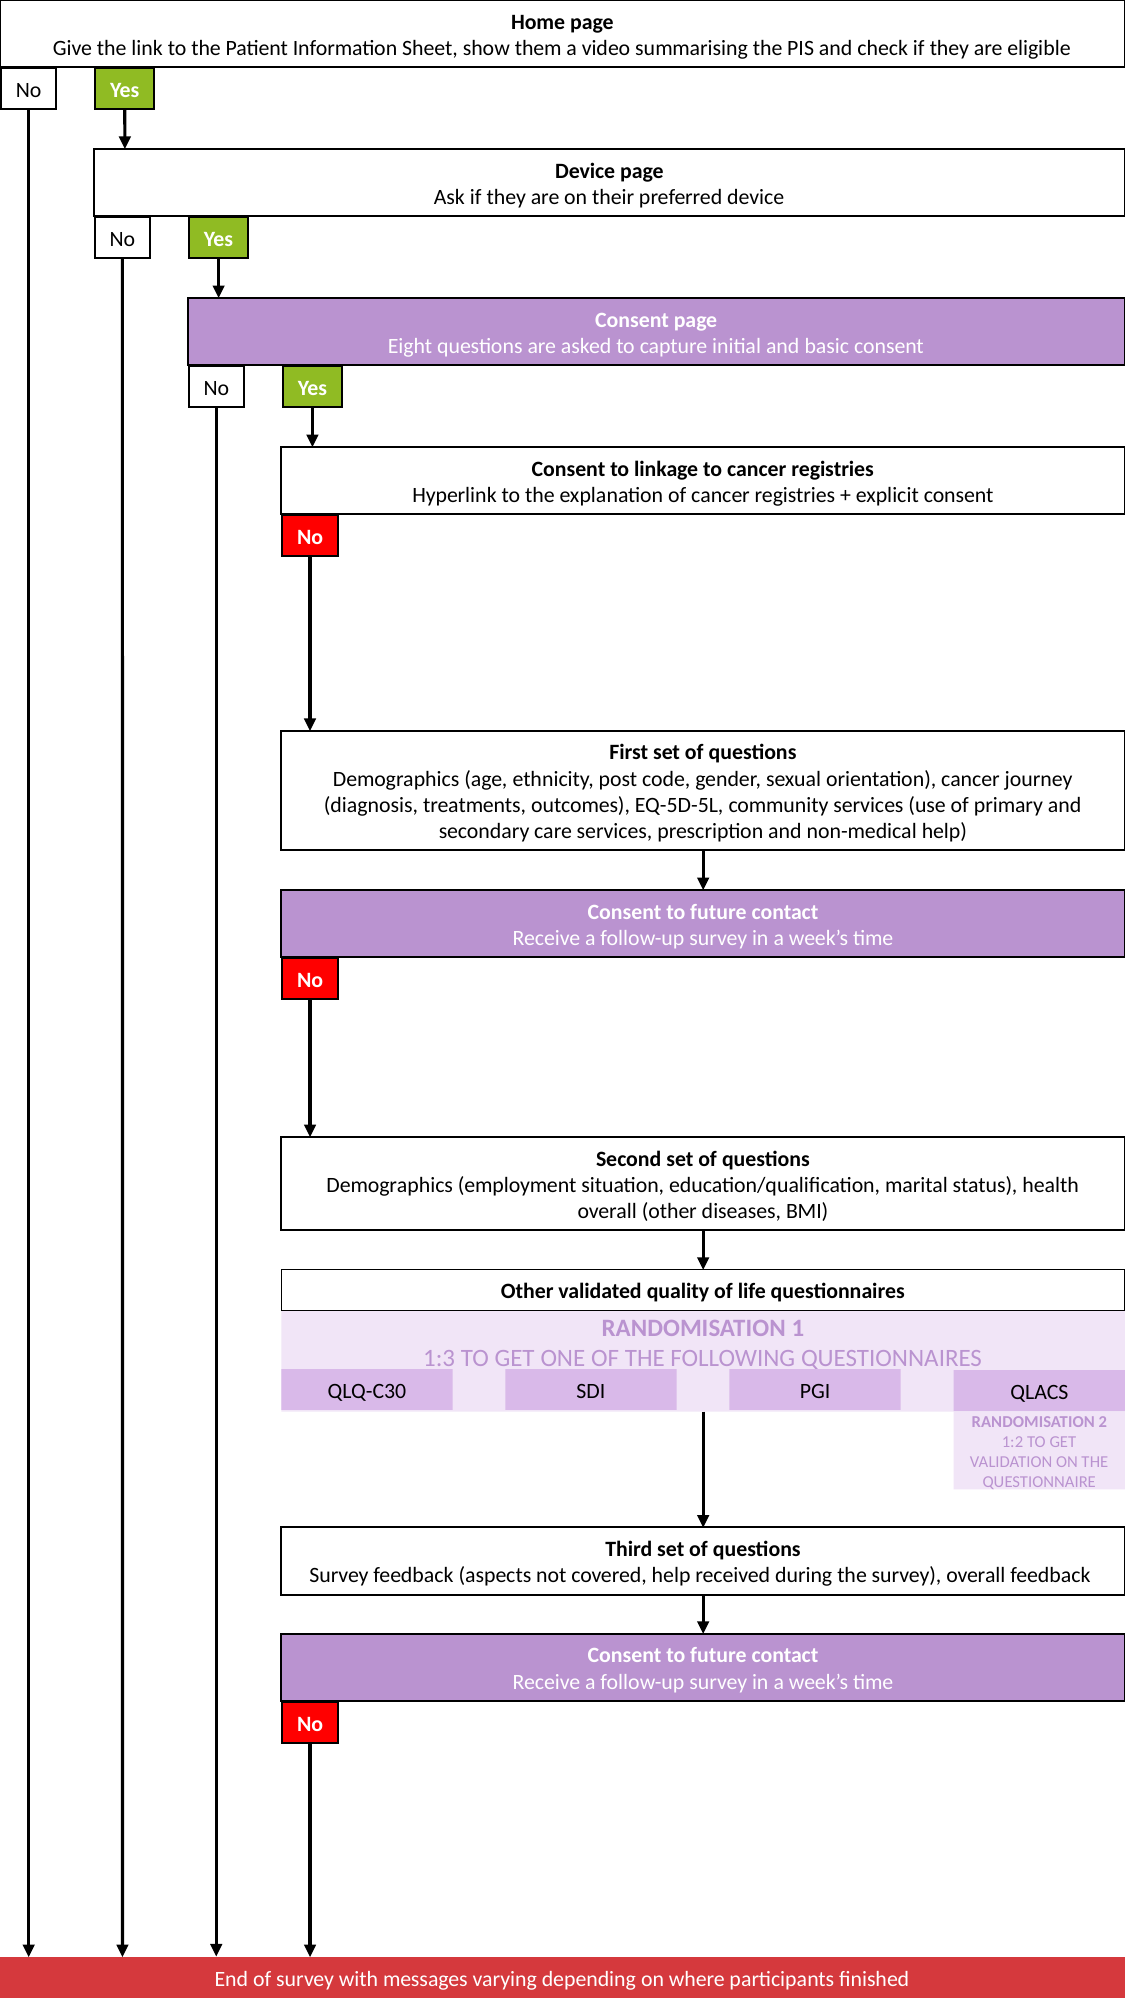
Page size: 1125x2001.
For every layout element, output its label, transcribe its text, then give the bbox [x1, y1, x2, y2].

text_box Consent to future contact Receive a follow-up survey in a week’s time [280, 1633, 1125, 1702]
text_box Consent to future contact Receive a follow-up survey in a week’s time [280, 889, 1125, 958]
text_box No [281, 957, 339, 1000]
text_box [187, 298, 1125, 409]
text_box Second set of questions Demographics (employment situation, education/qualification, marital status), health overall (other diseases, BMI) [280, 1136, 1125, 1231]
text_box Consent to linkage to cancer registries Hyperlink to the explanation of cancer registries + explicit consent [280, 446, 1125, 515]
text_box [93, 149, 1125, 261]
text_box First set of questions Demographics (age, ethnicity, post code, gender, sexual orientation), cancer journey (diagnosis, treatments, outcomes), EQ-5D-5L, community services (use of primary and secondary care services, prescription and non-medical help) [280, 730, 1125, 851]
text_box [0, 0, 1125, 112]
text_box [281, 1269, 1125, 1490]
text_box No [281, 1701, 339, 1744]
text_box End of survey with messages varying depending on where participants finished [0, 1956, 1125, 1999]
text_box Third set of questions Survey feedback (aspects not covered, help received during the survey), overall feedback [280, 1526, 1125, 1596]
text_box No [281, 514, 339, 557]
